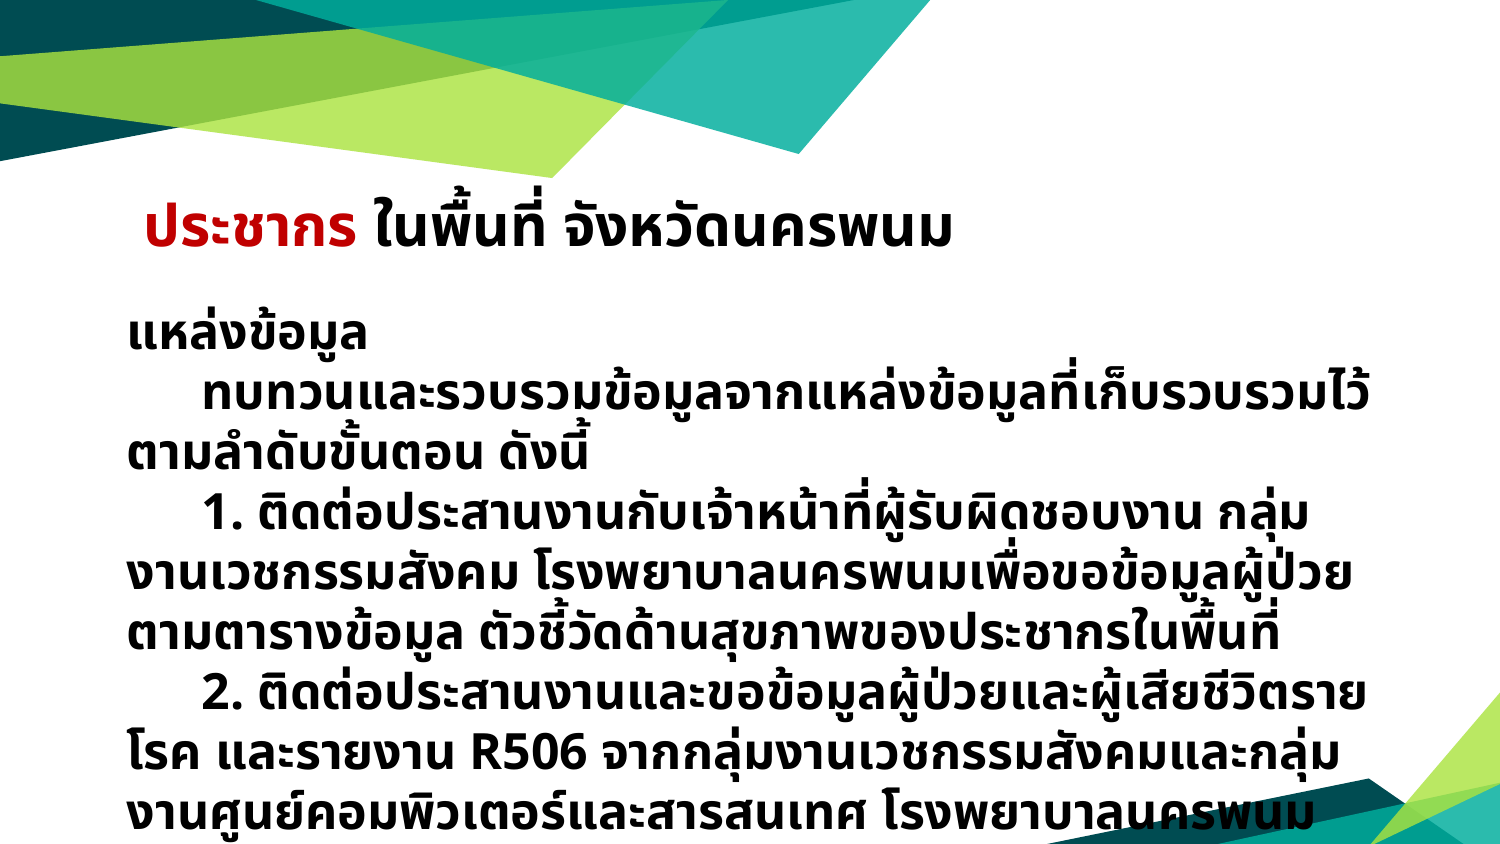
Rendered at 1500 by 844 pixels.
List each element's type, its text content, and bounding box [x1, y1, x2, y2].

text_box แหล่งข้อมูล ทบทวนและรวบรวมข้อมูลจากแหล่งข้อมูลที่เก็บรวบรวมไว้ตามลำดับขั้นตอน ดังนี้ 1. ติดต่อประสานงานกับเจ้าหน้าที่ผู้รับผิดชอบงาน กลุ่มงานเวชกรรมสังคม โรงพยาบาลนครพนมเพื่อขอข้อมูลผู้ป่วย ตามตารางข้อมูล ตัวชี้วัดด้านสุขภาพของประชากรในพื้นที่ 2. ติดต่อประสานงานและขอข้อมูลผู้ป่วยและผู้เสียชีวิตรายโรค และรายงาน R506 จากกลุ่มงานเวชกรรมสังคมและกลุ่มงานศูนย์คอมพิวเตอร์และสารสนเทศ โรงพยาบาลนครพนม [112, 291, 1398, 844]
text_box ประชากร ในพื้นที่ จังหวัดนครพนม [128, 180, 971, 266]
